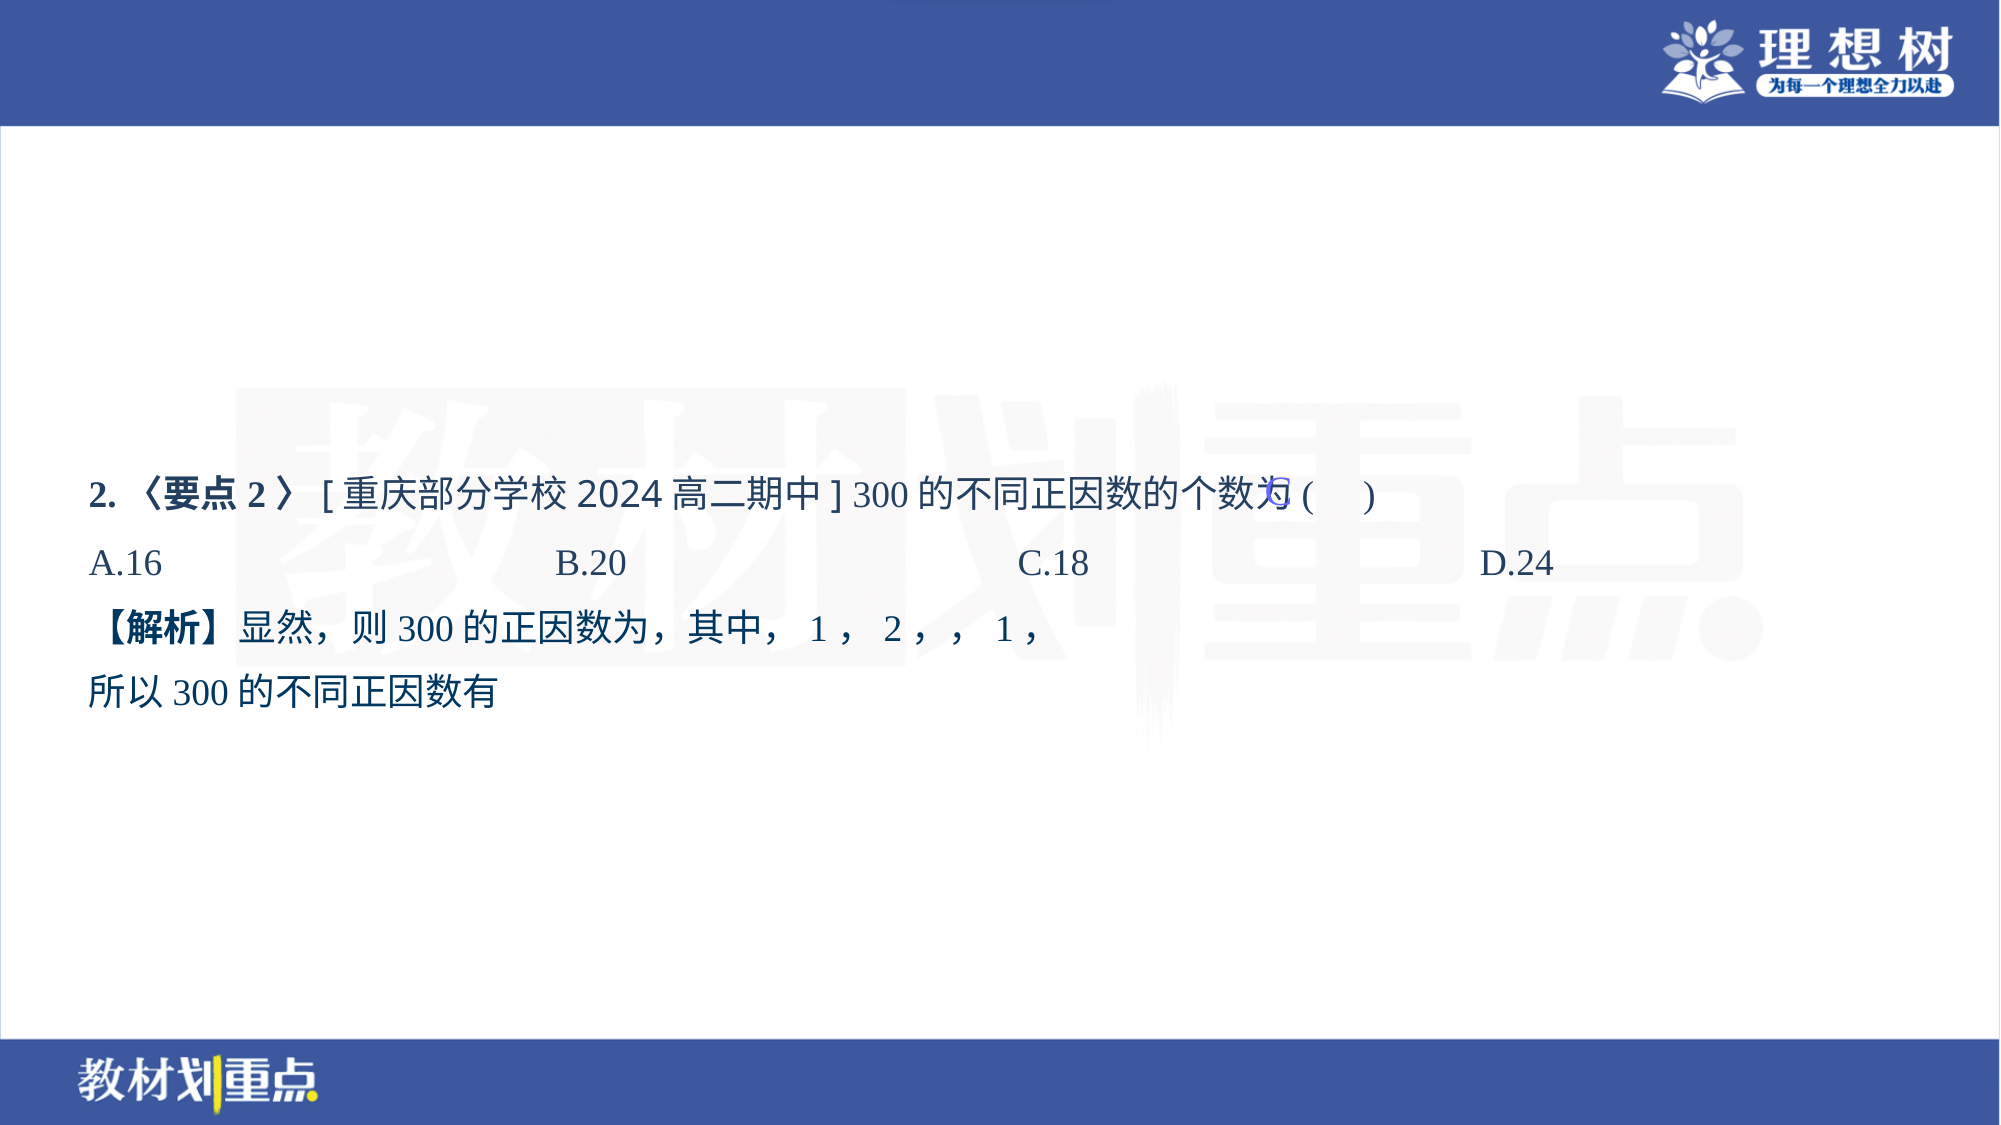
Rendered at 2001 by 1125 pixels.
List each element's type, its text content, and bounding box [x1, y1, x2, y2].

text_box A.16 B.20 C.18 D.24 [88, 516, 1911, 576]
picture [0, 0, 2000, 1125]
text_box C [1249, 461, 1308, 512]
text_box 2.〈要点2〉[重庆部分学校2024高二期中] 300的不同正因数的个数为( ) [88, 448, 1911, 508]
